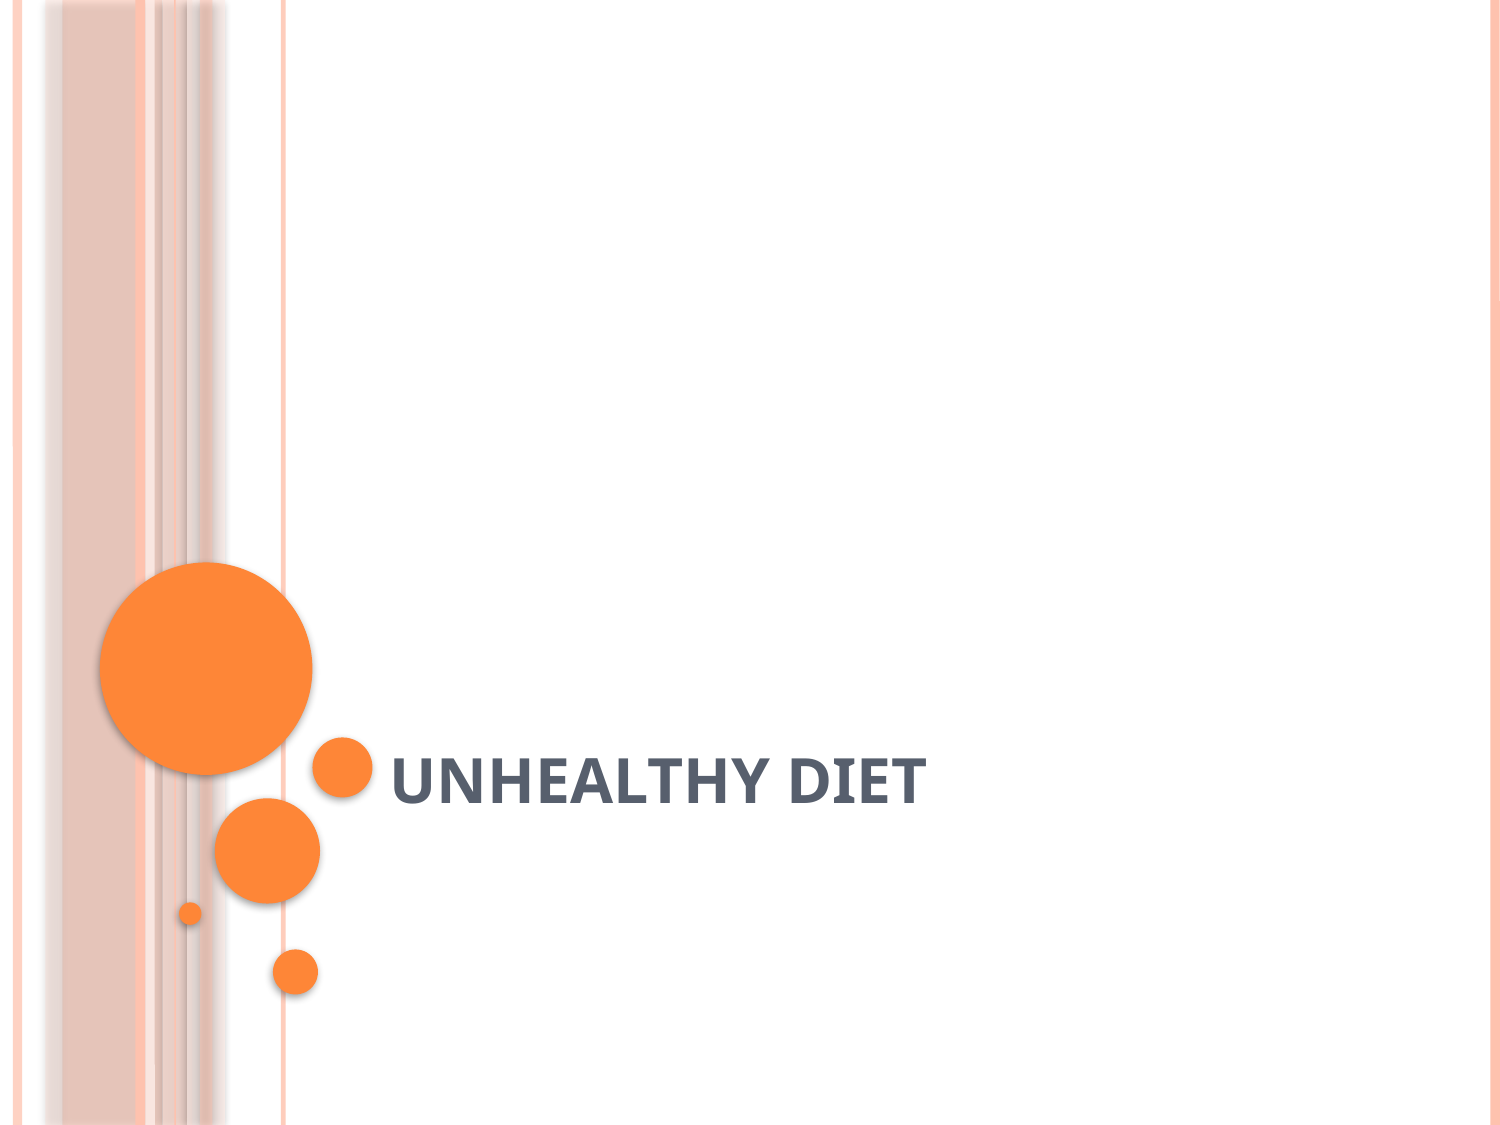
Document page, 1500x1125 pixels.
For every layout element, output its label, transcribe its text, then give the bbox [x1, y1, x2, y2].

title Unhealthy diet [375, 512, 1388, 824]
